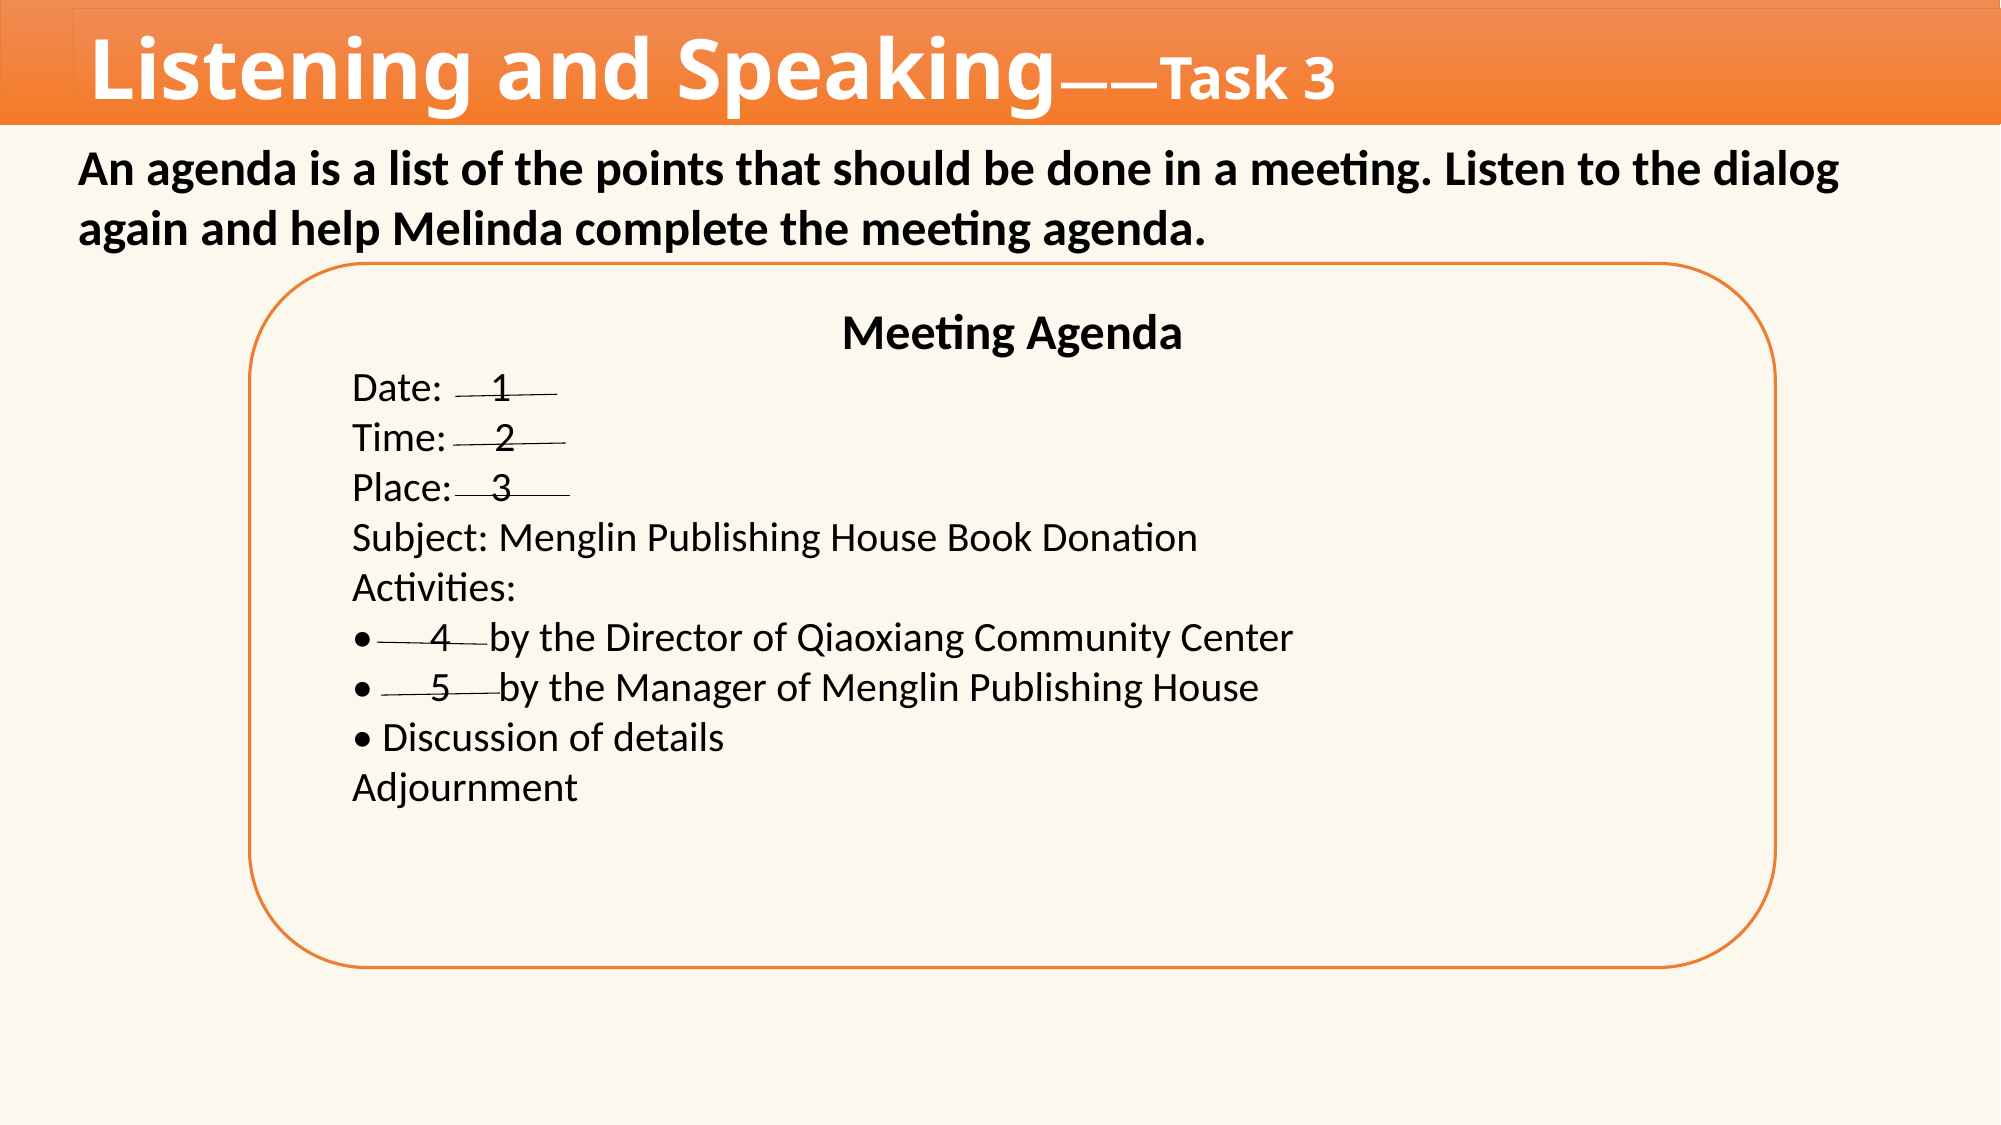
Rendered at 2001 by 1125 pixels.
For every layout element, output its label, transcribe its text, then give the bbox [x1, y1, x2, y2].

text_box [0, 0, 2000, 125]
text_box An agenda is a list of the points that should be done in a meeting. Listen to the dialog again and help Melinda complete the meeting agenda. [63, 127, 1962, 263]
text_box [381, 692, 500, 696]
text_box Meeting Agenda Date: 1 Time: 2 Place: 3 Subject: Menglin Publishing House Book Donation Activities: • 4 by the Director of Qiaoxiang Community Center • 5 by the Manager of Menglin Publishing House • Discussion of details Adjournment [337, 292, 1688, 817]
text_box [248, 262, 1777, 969]
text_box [453, 442, 566, 446]
